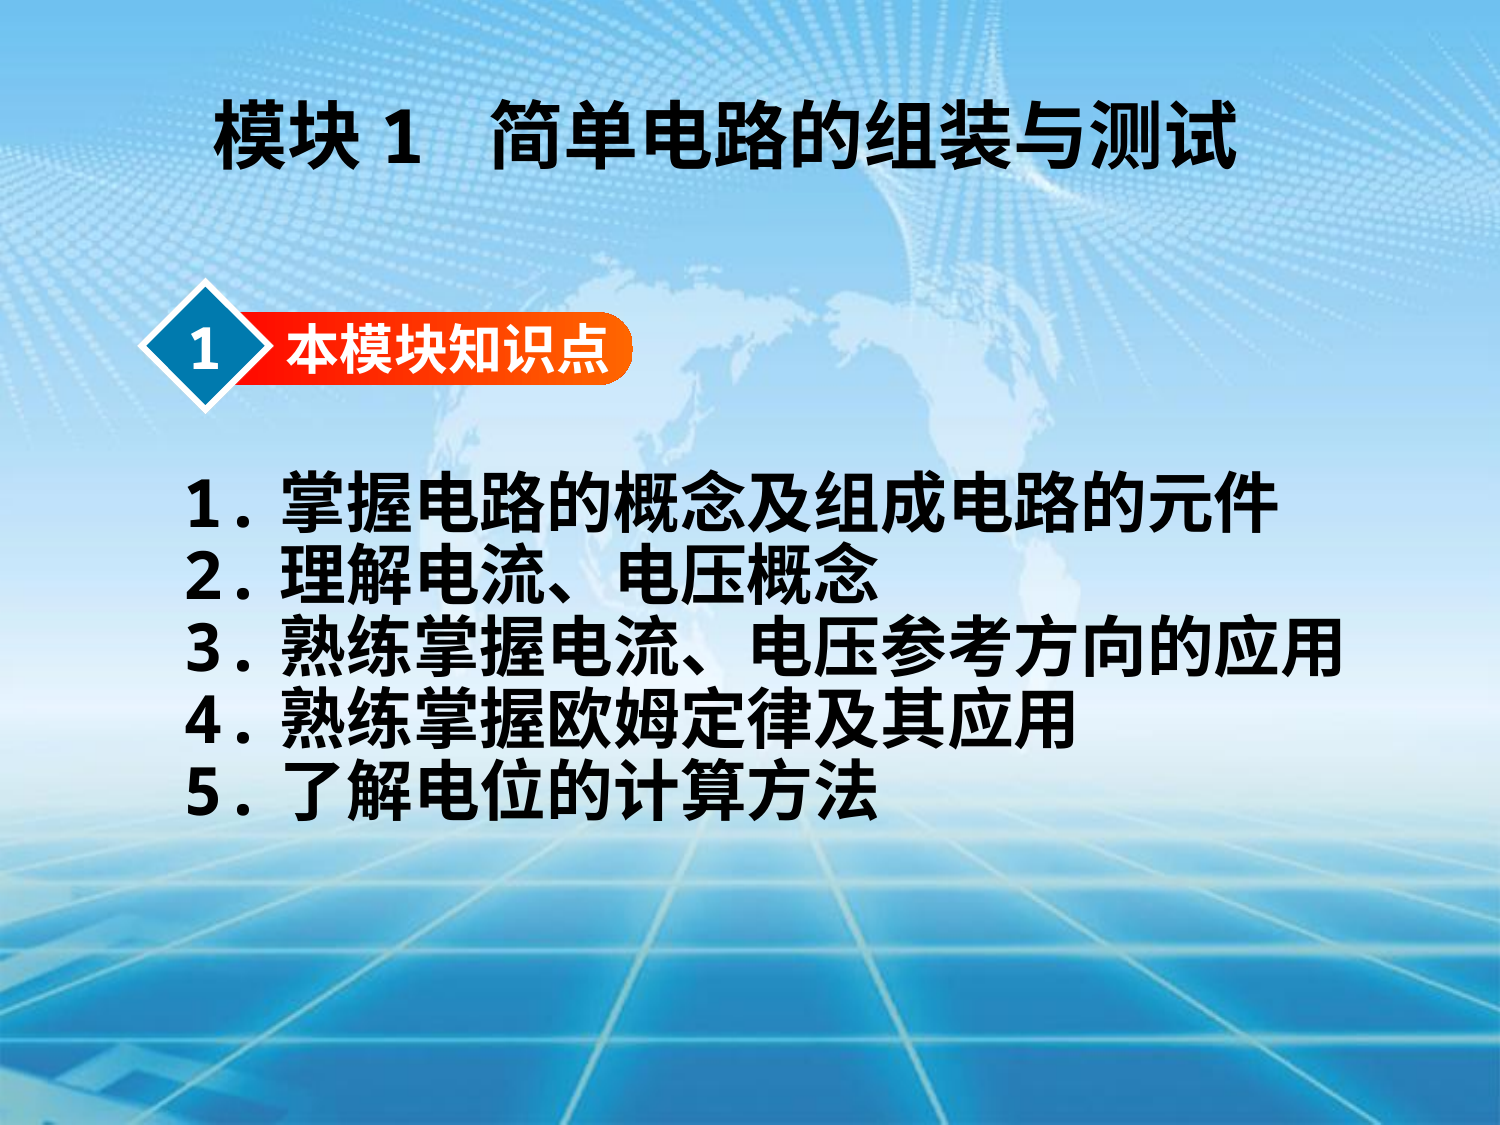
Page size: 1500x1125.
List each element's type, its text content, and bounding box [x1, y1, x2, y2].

text_box 1.掌握电路的概念及组成电路的元件 2.理解电流、电压概念 3.熟练掌握电流、电压参考方向的应用 4.熟练掌握欧姆定律及其应用 5.了解电位的计算方法 [169, 462, 1441, 838]
text_box 1 [141, 282, 270, 410]
text_box 模块1 简单电路的组装与测试 [69, 40, 1381, 228]
picture [0, 0, 1500, 1125]
text_box 本模块知识点 [271, 307, 636, 388]
text_box [233, 312, 271, 385]
